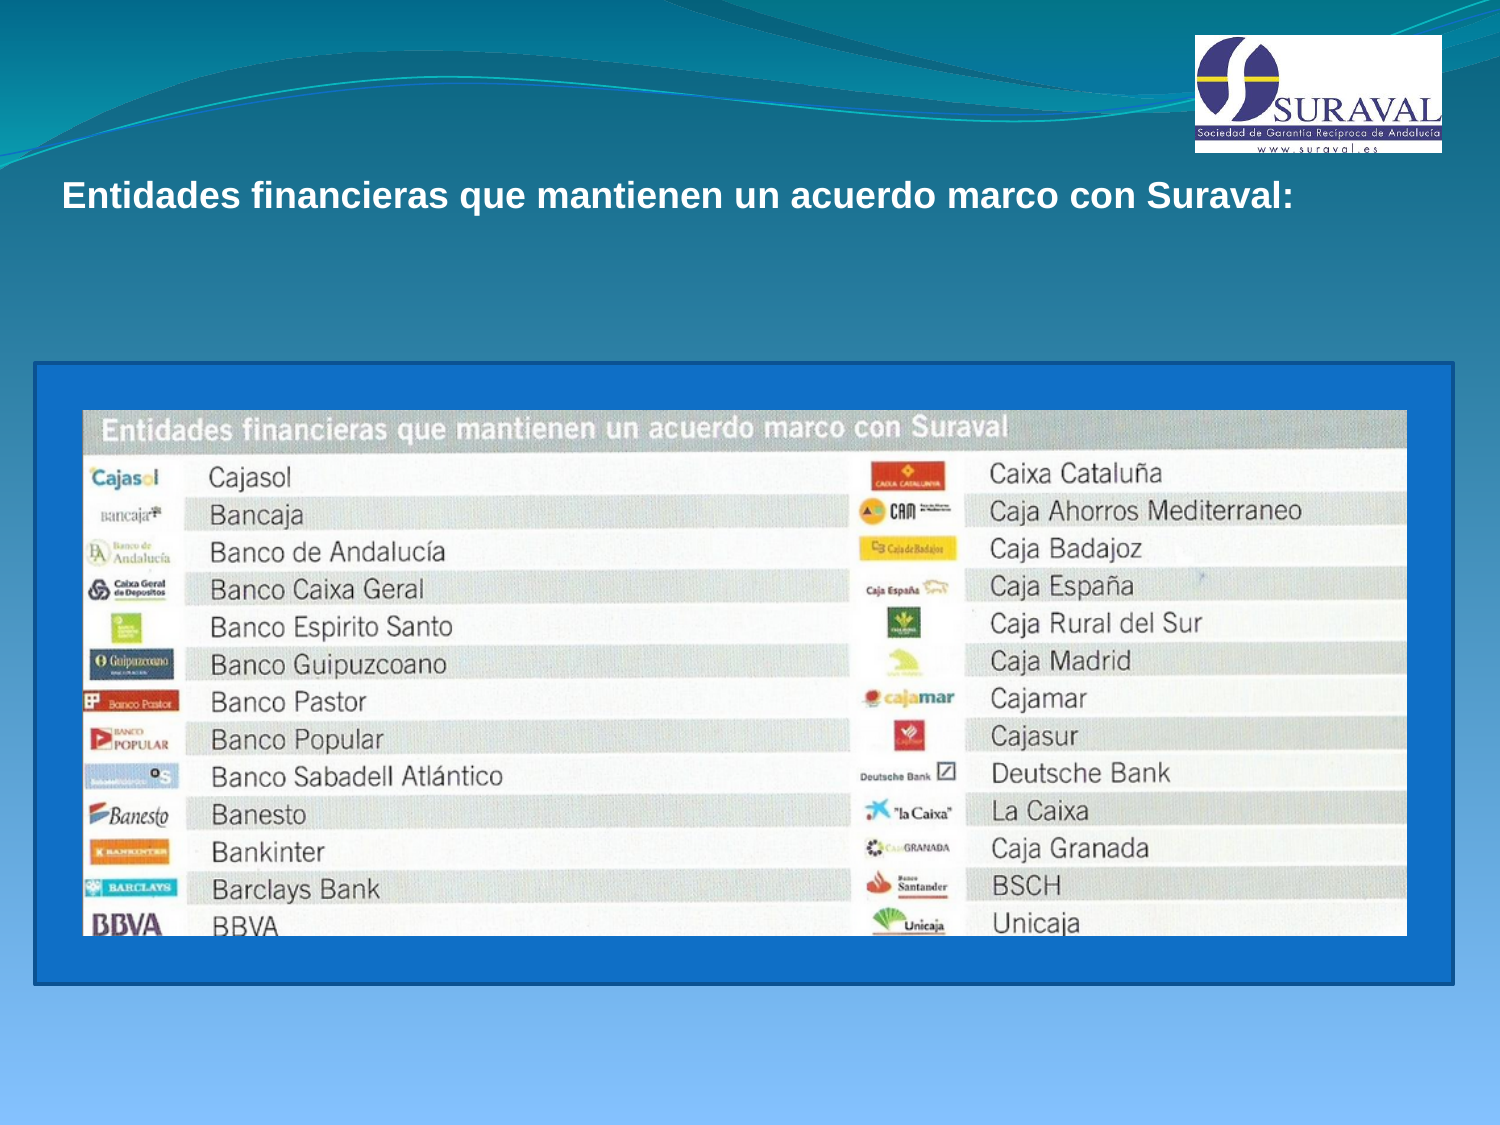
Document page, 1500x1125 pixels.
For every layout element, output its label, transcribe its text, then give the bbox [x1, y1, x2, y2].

text_box Entidades financieras que mantienen un acuerdo marco con Suraval: [46, 163, 1418, 269]
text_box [75, 412, 1413, 947]
picture [81, 409, 1407, 936]
text_box [33, 361, 1455, 986]
picture [1195, 34, 1442, 153]
